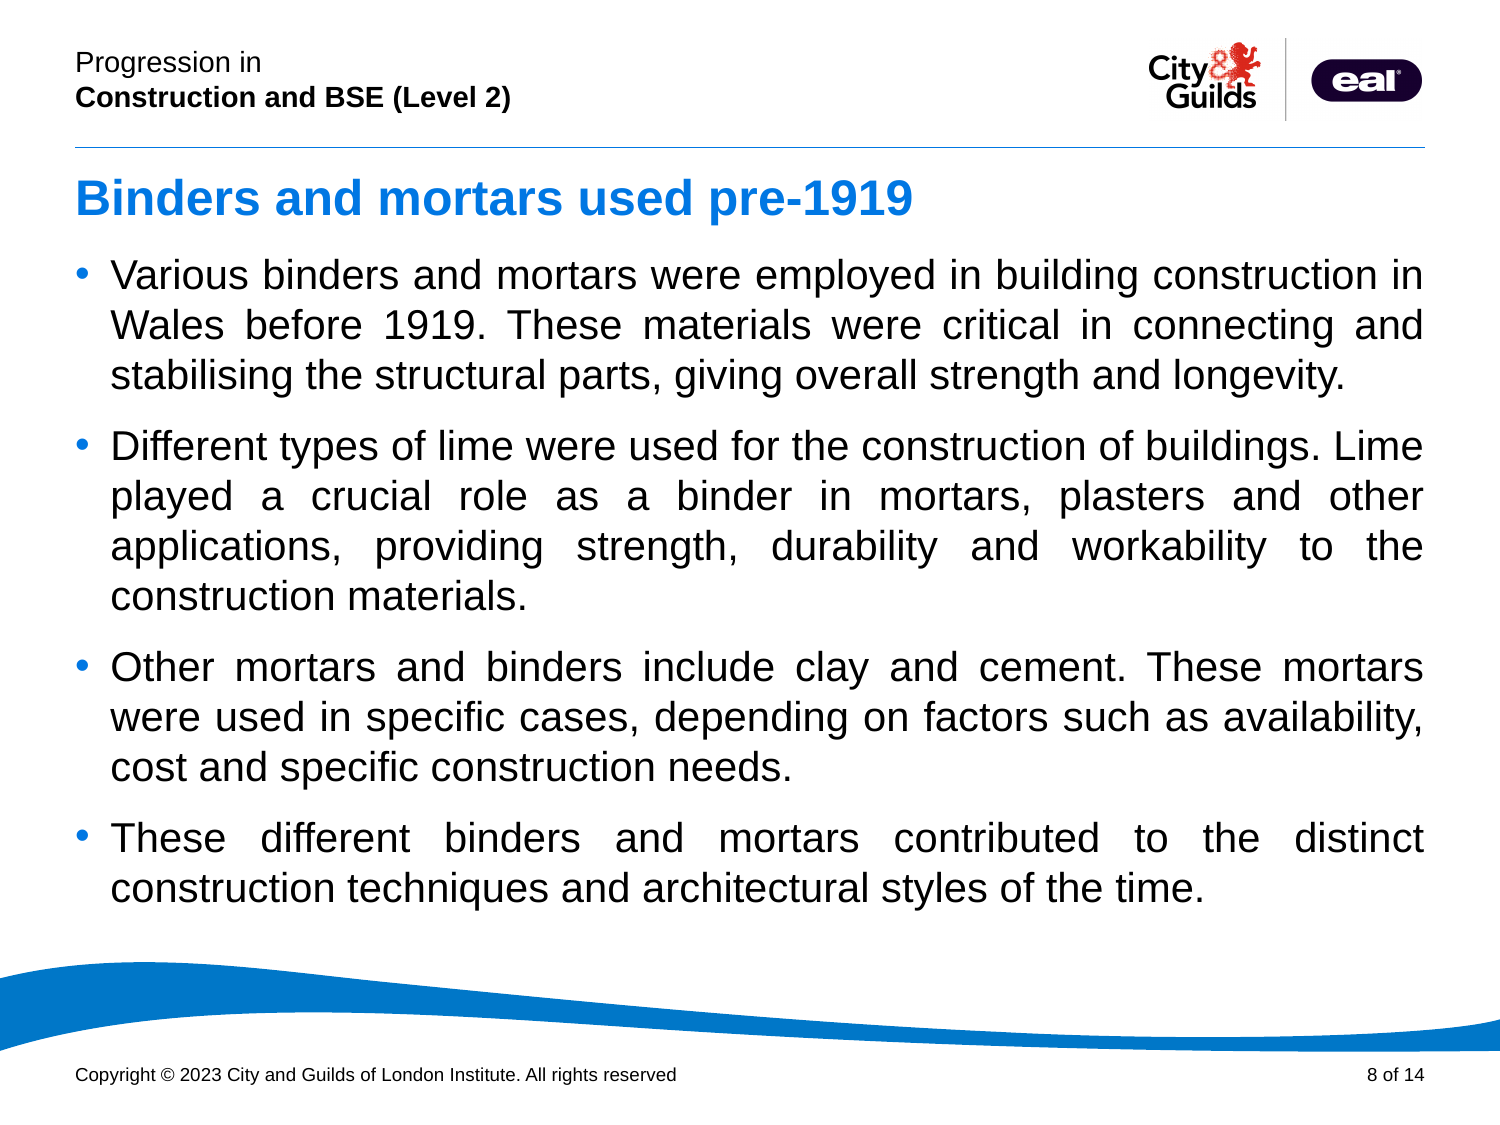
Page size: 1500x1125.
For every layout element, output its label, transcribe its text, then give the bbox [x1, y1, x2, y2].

title Binders and mortars used pre-1919 [74, 165, 1426, 229]
picture [1149, 38, 1422, 121]
list Various binders and mortars were employed in building construction in Wales before 1919. These materials were critical in connecting and stabilising the structural parts, giving overall strength and longevity. Different types of lime were used for the construction of buildings. Lime played a crucial role as a binder in mortars, plasters and other applications, providing strength, durability and workability to the construction materials. Other mortars and binders include clay and cement. These mortars were used in specific cases, depending on factors such as availability, cost and specific construction needs. These different binders and mortars contributed to the distinct construction techniques and architectural styles of the time. [74, 247, 1426, 946]
